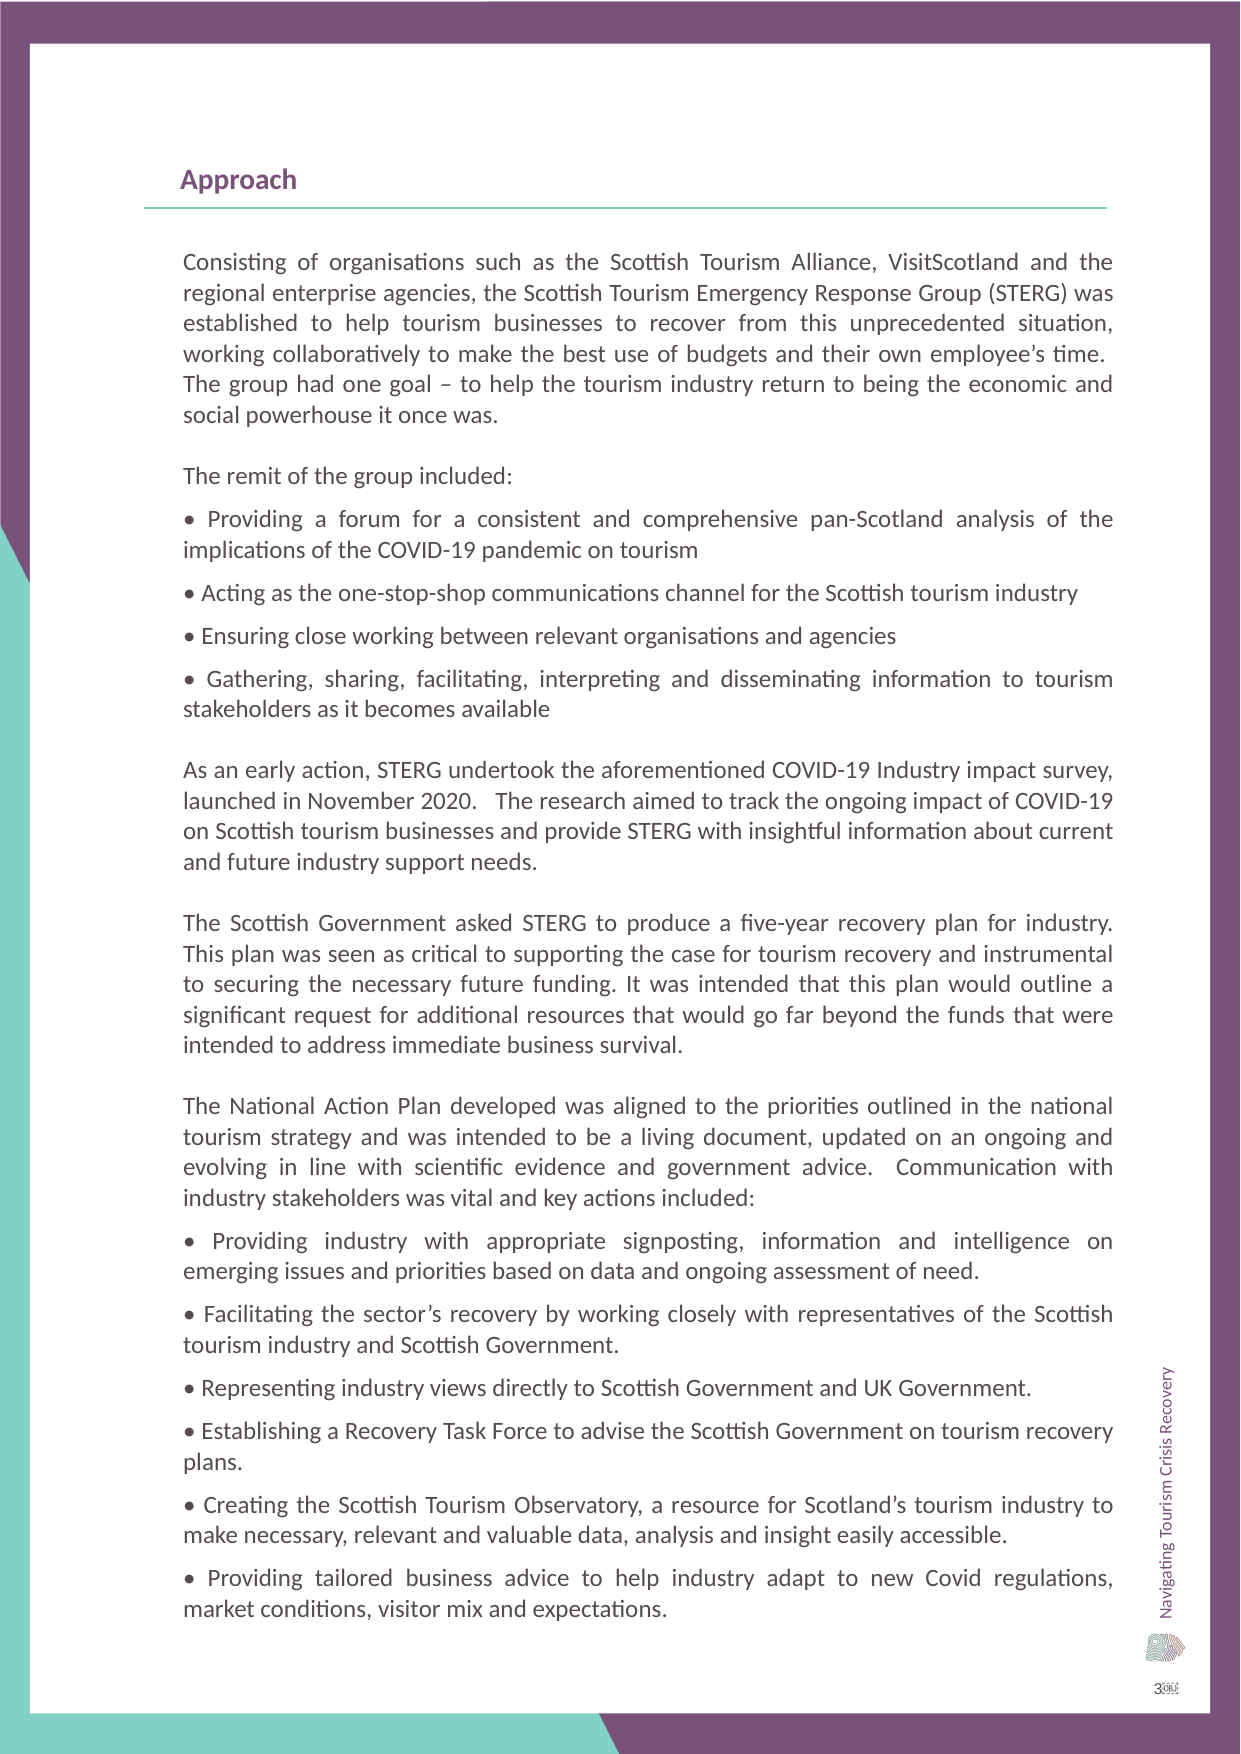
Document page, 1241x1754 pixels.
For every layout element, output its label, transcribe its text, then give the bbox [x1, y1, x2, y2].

list Approach [165, 147, 1128, 209]
picture [1142, 1631, 1189, 1667]
list Consisting of organisations such as the Scottish Tourism Alliance, VisitScotland and the regional enterprise agencies, the Scottish Tourism Emergency Response Group (STERG) was established to help tourism businesses to recover from this unprecedented situation, working collaboratively to make the best use of budgets and their own employee’s time. The group had one goal – to help the tourism industry return to being the economic and social powerhouse it once was. The remit of the group included: • Providing a forum for a consistent and comprehensive pan-Scotland analysis of the implications of the COVID-19 pandemic on tourism • Acting as the one-stop-shop communications channel for the Scottish tourism industry • Ensuring close working between relevant organisations and agencies • Gathering, sharing, facilitating, interpreting and disseminating information to tourism stakeholders as it becomes available As an early action, STERG undertook the aforementioned COVID-19 Industry impact survey, launched in November 2020. The research aimed to track the ongoing impact of COVID-19 on Scottish tourism businesses and provide STERG with insightful information about current and future industry support needs. The Scottish Government asked STERG to produce a five-year recovery plan for industry. This plan was seen as critical to supporting the case for tourism recovery and instrumental to securing the necessary future funding. It was intended that this plan would outline a significant request for additional resources that would go far beyond the funds that were intended to address immediate business survival. The National Action Plan developed was aligned to the priorities outlined in the national tourism strategy and was intended to be a living document, updated on an ongoing and evolving in line with scientific evidence and government advice. Communication with industry stakeholders was vital and key actions included: • Providing industry with appropriate signposting, information and intelligence on emerging issues and priorities based on data and ongoing assessment of need. • Facilitating the sector’s recovery by working closely with representatives of the Scottish tourism industry and Scottish Government. • Representing industry views directly to Scottish Government and UK Government. • Establishing a Recovery Task Force to advise the Scottish Government on tourism recovery plans. • Creating the Scottish Tourism Observatory, a resource for Scotland’s tourism industry to make necessary, relevant and valuable data, analysis and insight easily accessible. • Providing tailored business advice to help industry adapt to new Covid regulations, market conditions, visitor mix and expectations. [168, 237, 1131, 1645]
